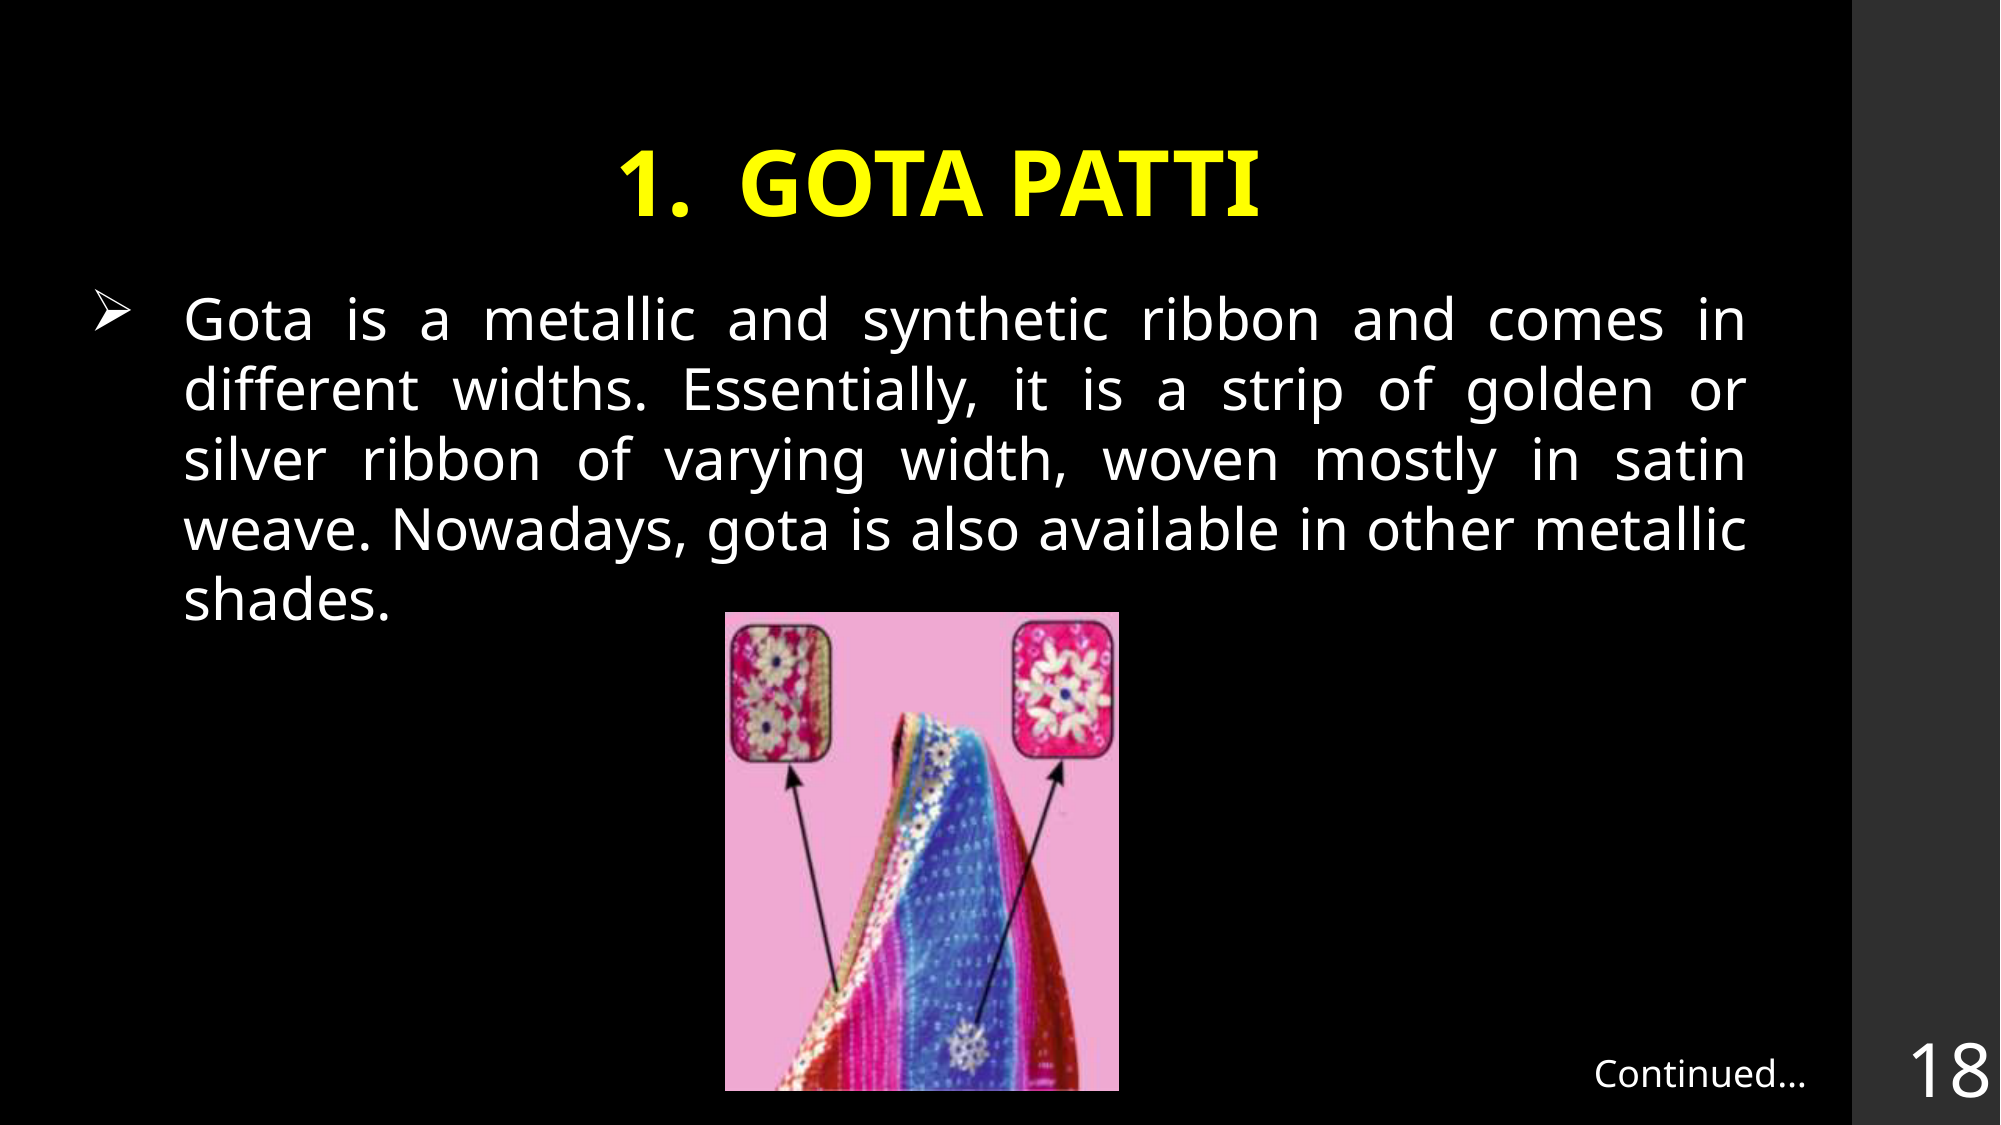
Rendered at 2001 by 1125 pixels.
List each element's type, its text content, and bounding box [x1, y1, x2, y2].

text_box Gota is a metallic and synthetic ribbon and comes in different widths. Essentially, it is a strip of golden or silver ribbon of varying width, woven mostly in satin weave. Nowadays, gota is also available in other metallic shades. [75, 275, 1763, 640]
picture [724, 612, 1119, 1091]
text_box GOTA PATTI [449, 124, 1425, 235]
text_box Continued… [1578, 1042, 1823, 1103]
slide_number 18 [1902, 1022, 2000, 1125]
